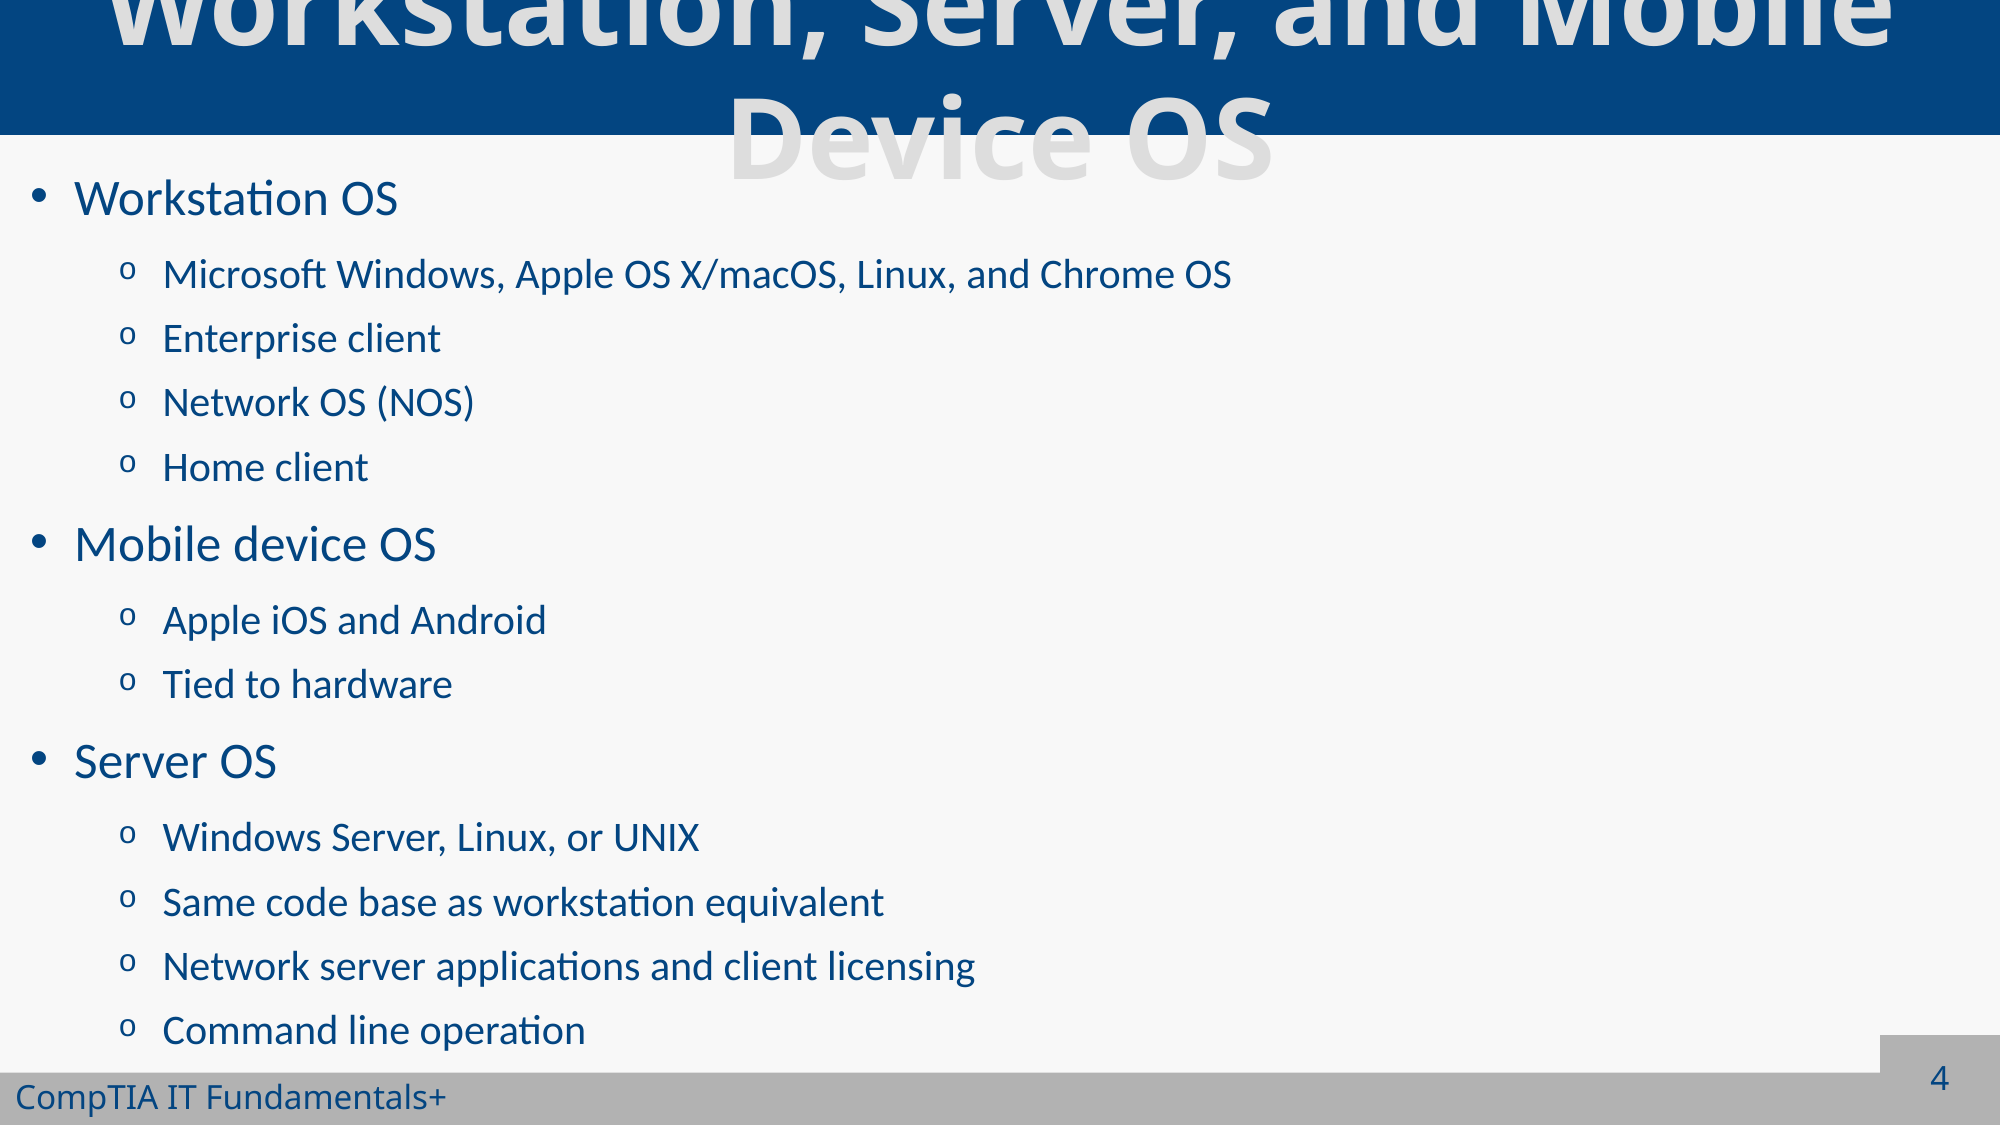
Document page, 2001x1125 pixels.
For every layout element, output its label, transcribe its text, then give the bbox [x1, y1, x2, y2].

list Workstation OS Microsoft Windows, Apple OS X/macOS, Linux, and Chrome OS Enterprise client Network OS (NOS) Home client Mobile device OS Apple iOS and Android Tied to hardware Server OS Windows Server, Linux, or UNIX Same code base as workstation equivalent Network server applications and client licensing Command line operation [15, 149, 1980, 1065]
title Workstation, Server, and Mobile Device OS [0, 0, 2000, 135]
footer CompTIA IT Fundamentals+ [0, 1072, 1880, 1125]
slide_number 4 [1880, 1035, 2000, 1125]
